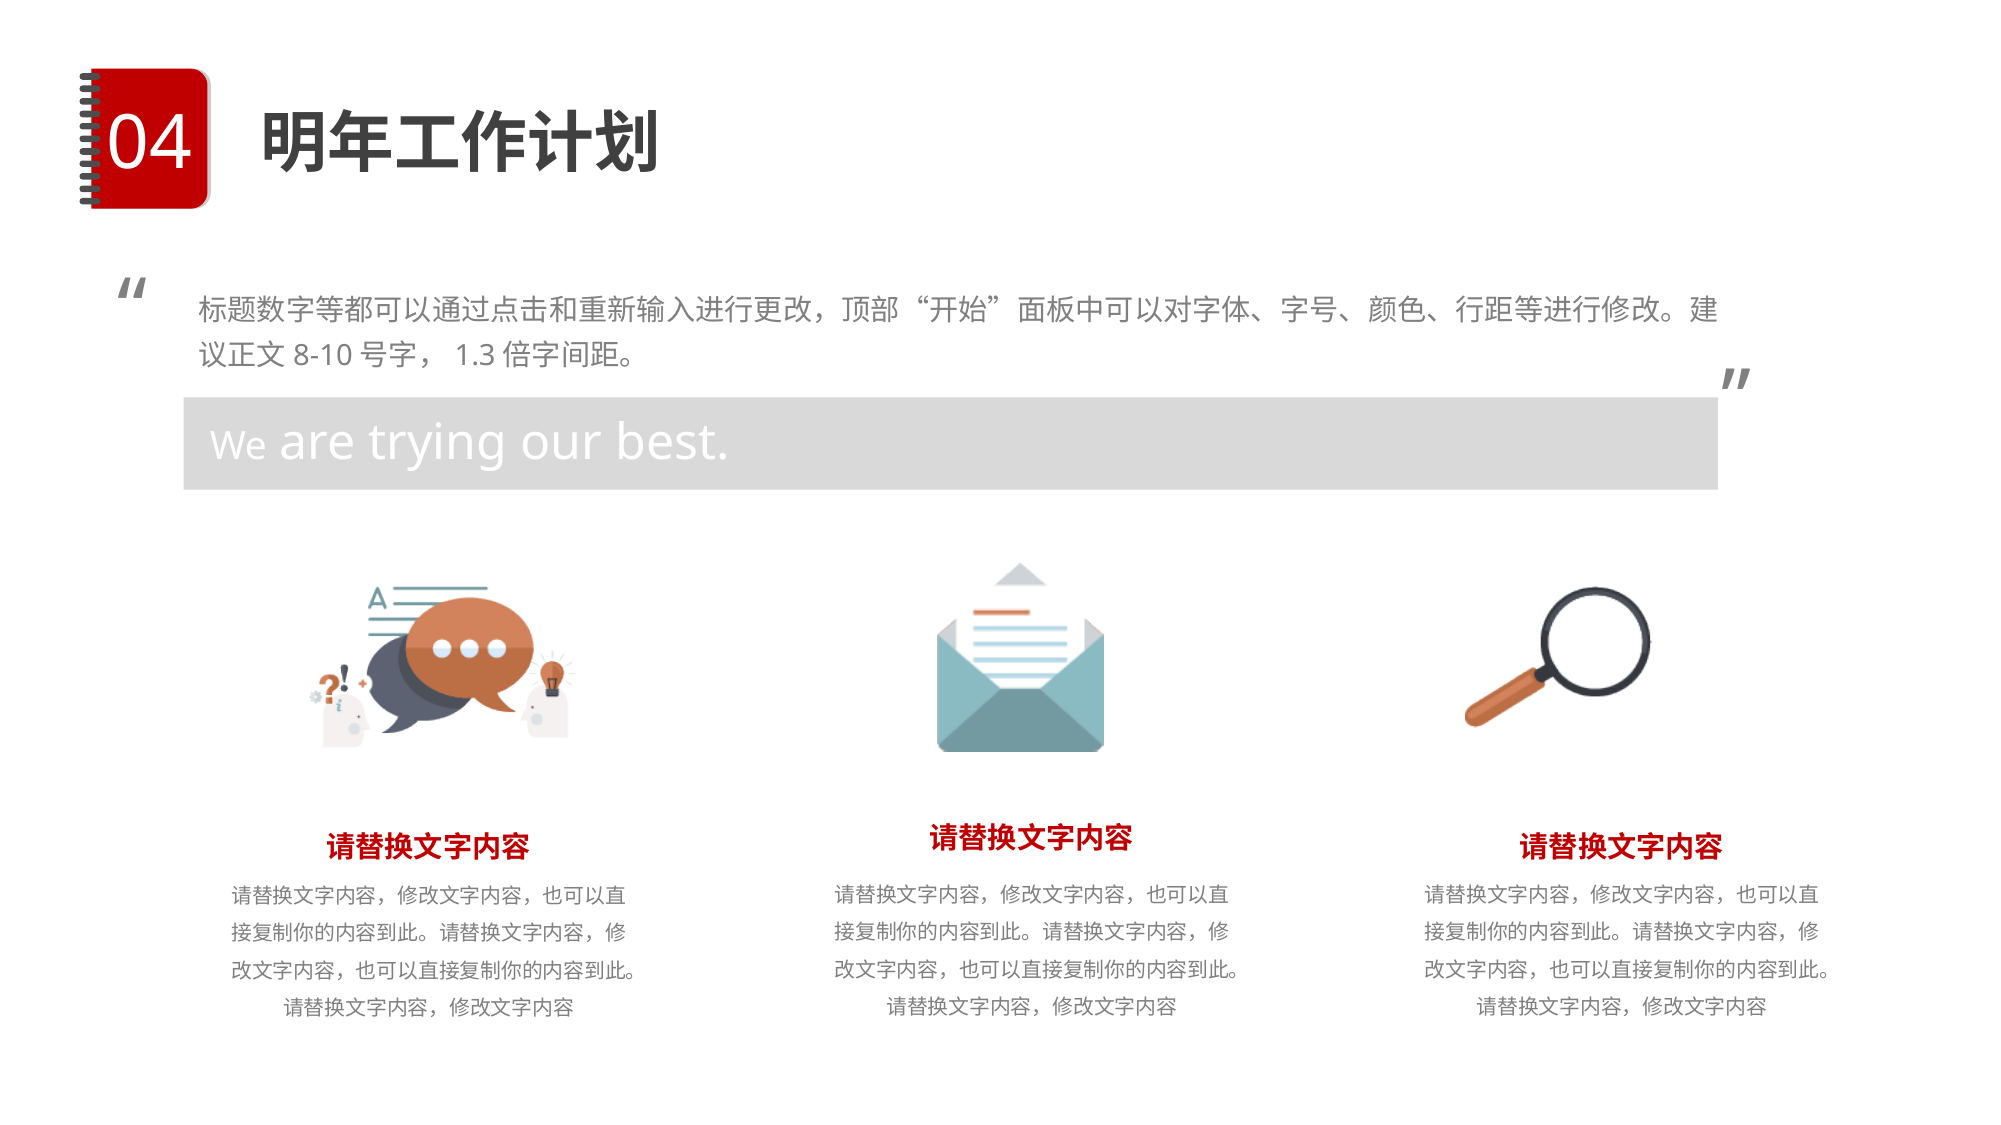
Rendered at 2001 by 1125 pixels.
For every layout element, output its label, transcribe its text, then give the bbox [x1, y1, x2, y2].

text_box 请替换文字内容 [1482, 827, 1762, 863]
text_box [75, 246, 1794, 454]
text_box 请替换文字内容，修改文字内容，也可以直接复制你的内容到此。请替换文字内容，修改文字内容，也可以直接复制你的内容到此。请替换文字内容，修改文字内容 [1422, 869, 1822, 1019]
text_box 请替换文字内容，修改文字内容，也可以直接复制你的内容到此。请替换文字内容，修改文字内容，也可以直接复制你的内容到此。请替换文字内容，修改文字内容 [832, 869, 1232, 1019]
text_box 请替换文字内容 [891, 819, 1172, 855]
picture [309, 586, 576, 748]
text_box 请替换文字内容 [288, 828, 569, 864]
picture [937, 562, 1104, 752]
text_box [183, 397, 1718, 490]
text_box 请替换文字内容，修改文字内容，也可以直接复制你的内容到此。请替换文字内容，修改文字内容，也可以直接复制你的内容到此。请替换文字内容，修改文字内容 [228, 869, 629, 1020]
picture [1465, 586, 1652, 728]
text_box 明年工作计划 [246, 92, 677, 188]
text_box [79, 68, 211, 209]
